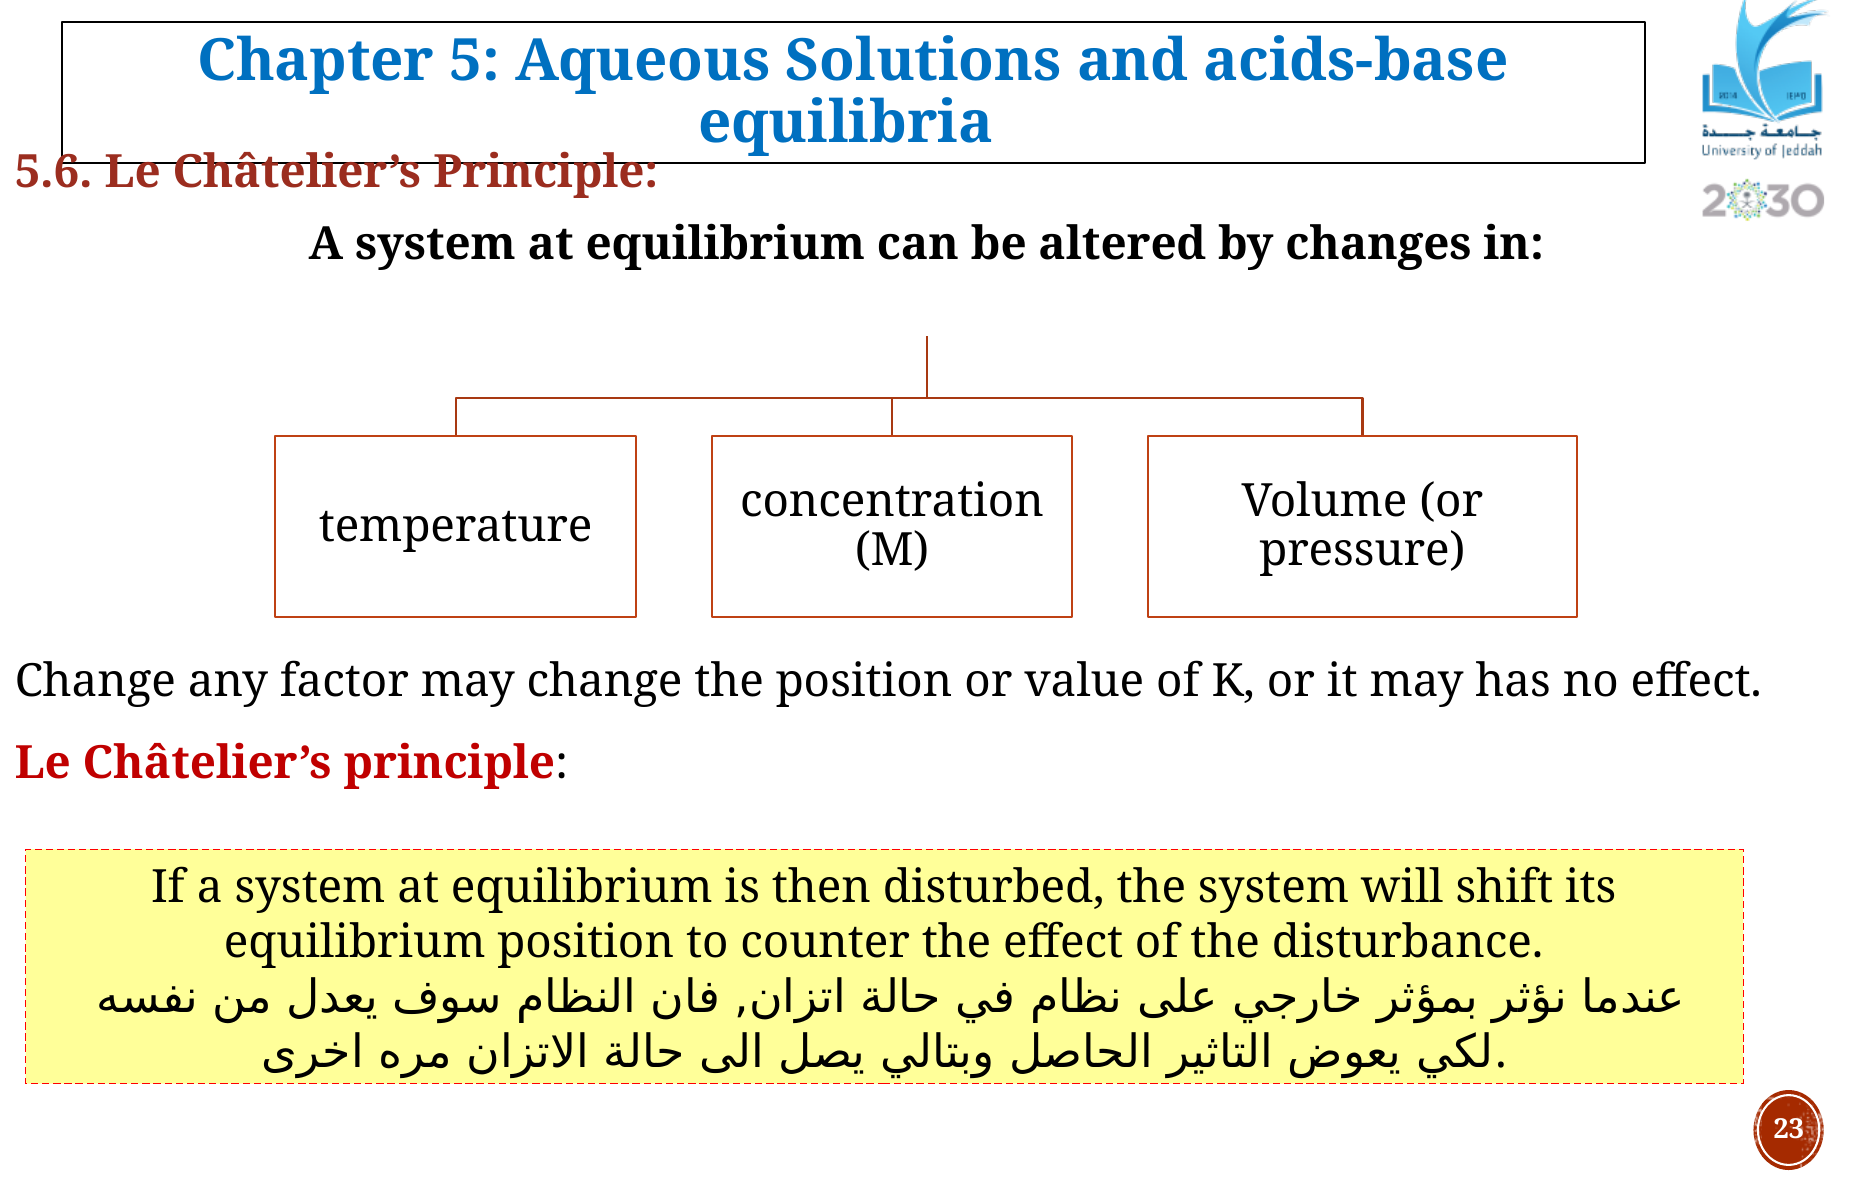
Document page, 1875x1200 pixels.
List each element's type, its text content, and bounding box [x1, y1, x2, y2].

picture [1681, 0, 1846, 227]
text_box Change any factor may change the position or value of K, or it may has no effect. Le Châtelier’s principle: [0, 560, 1820, 796]
text_box If a system at equilibrium is then disturbed, the system will shift its equilibrium position to counter the effect of the disturbance. عندما نؤثر بمؤثر خارجي على نظام في حالة اتزان, فان النظام سوف يعدل من نفسه لكي يعوض التاثير الحاصل وبتالي يصل الى حالة الاتزان مره اخرى. [25, 849, 1744, 1084]
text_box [208, 149, 1644, 647]
text_box 5.6. Le Châtelier’s Principle: [0, 134, 1435, 205]
text_box Chapter 5: Aqueous Solutions and acids-base equilibria [61, 21, 1646, 148]
slide_number 23 [1739, 1097, 1838, 1162]
